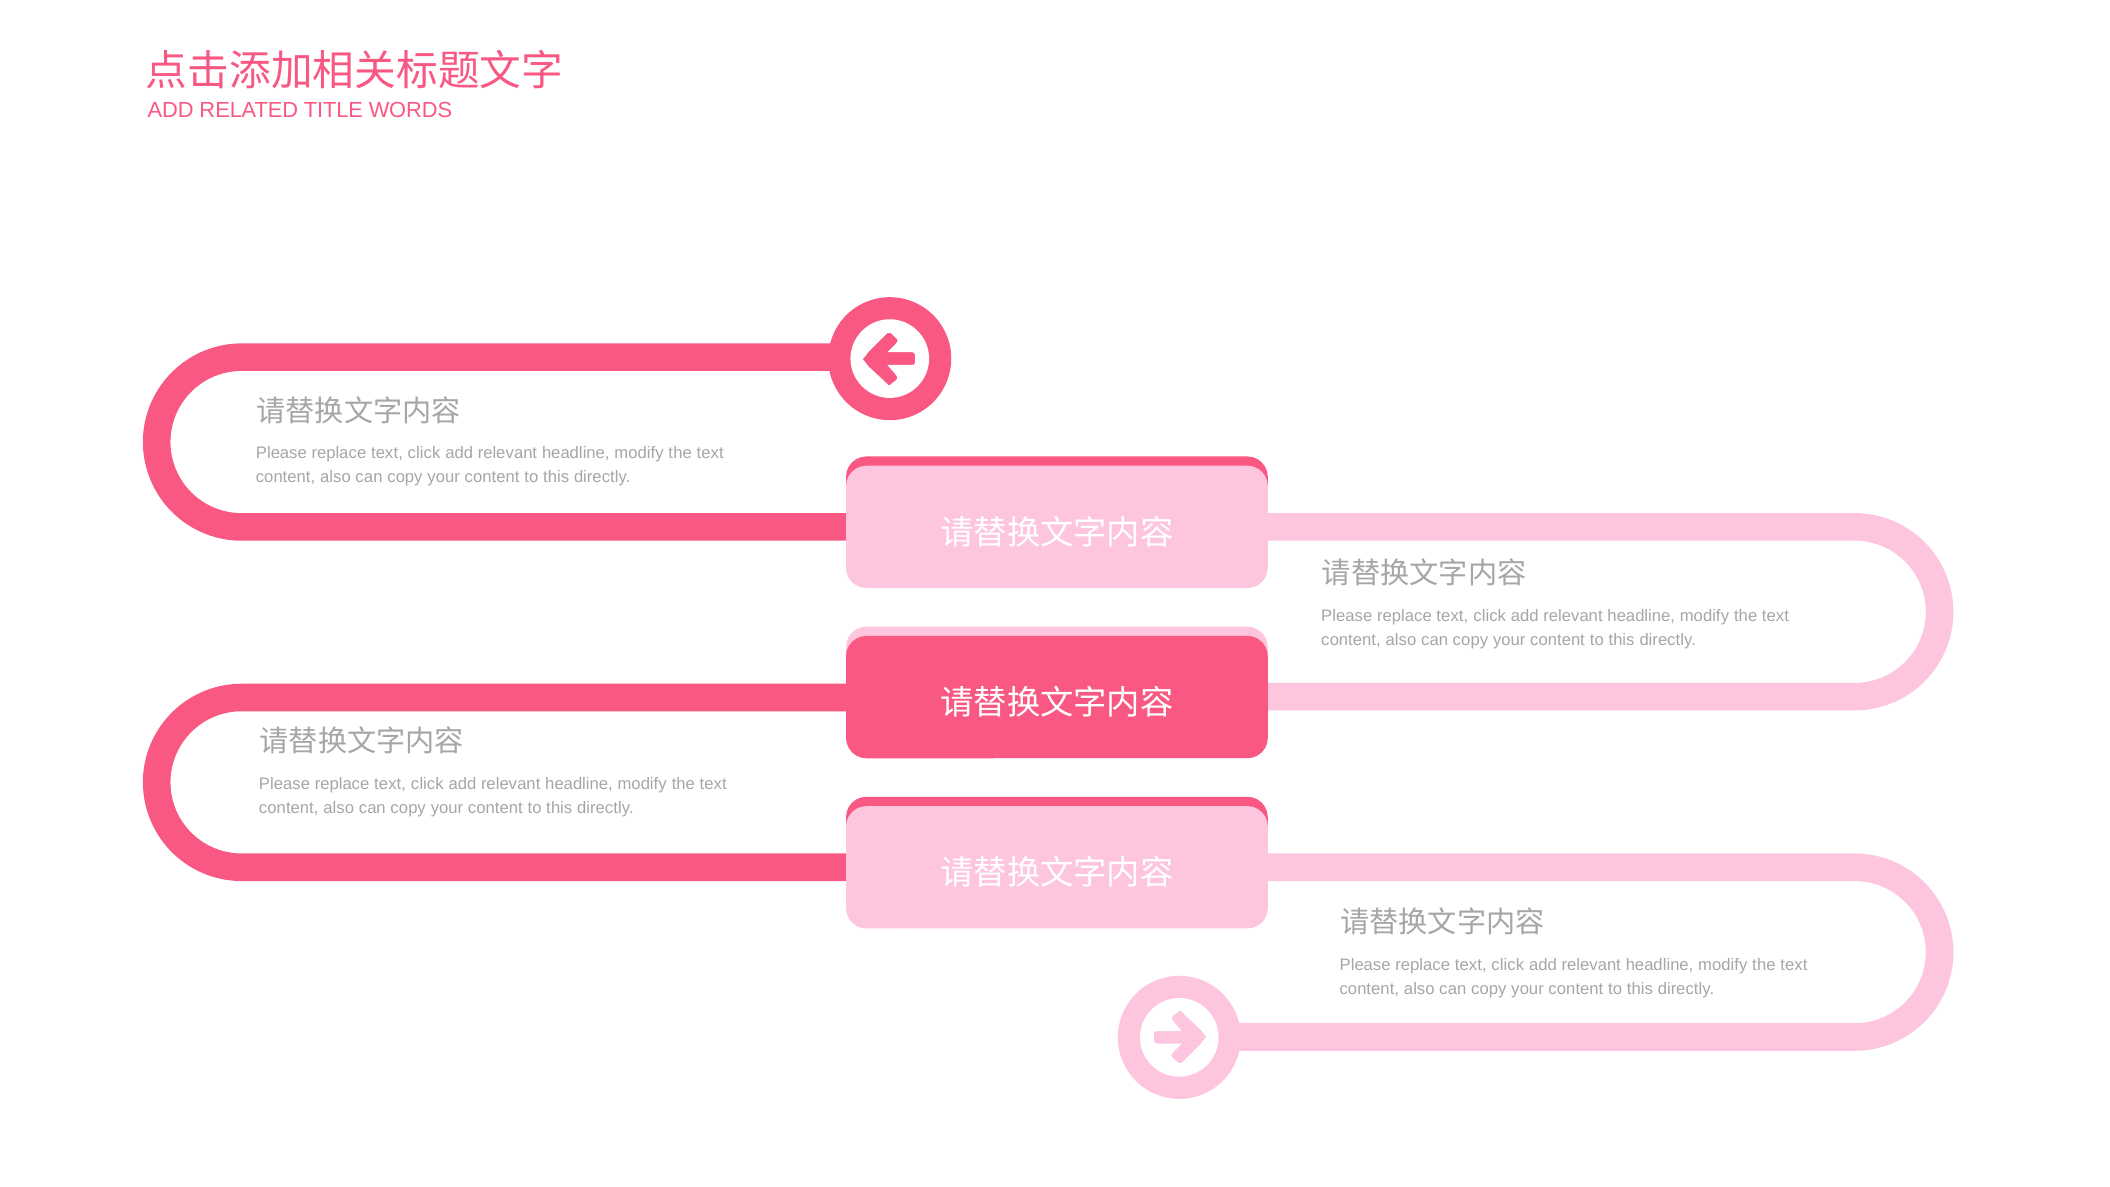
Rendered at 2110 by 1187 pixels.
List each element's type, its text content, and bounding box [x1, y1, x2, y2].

text_box [1241, 852, 1955, 1052]
text_box [1268, 512, 1955, 712]
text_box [258, 722, 784, 816]
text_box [1117, 975, 1241, 1099]
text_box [991, 687, 1004, 698]
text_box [1252, 745, 1268, 759]
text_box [1042, 687, 1071, 716]
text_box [255, 392, 781, 485]
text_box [845, 796, 1268, 929]
text_box [141, 342, 845, 542]
text_box 点击添加相关标题文字 [145, 43, 564, 95]
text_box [845, 626, 1268, 654]
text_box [1321, 554, 1847, 647]
text_box [141, 682, 845, 883]
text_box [845, 740, 862, 759]
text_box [1339, 903, 1865, 996]
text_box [1019, 687, 1038, 714]
text_box ADD RELATED TITLE WORDS [147, 96, 453, 123]
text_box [976, 687, 988, 702]
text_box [828, 297, 952, 421]
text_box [845, 456, 1268, 589]
